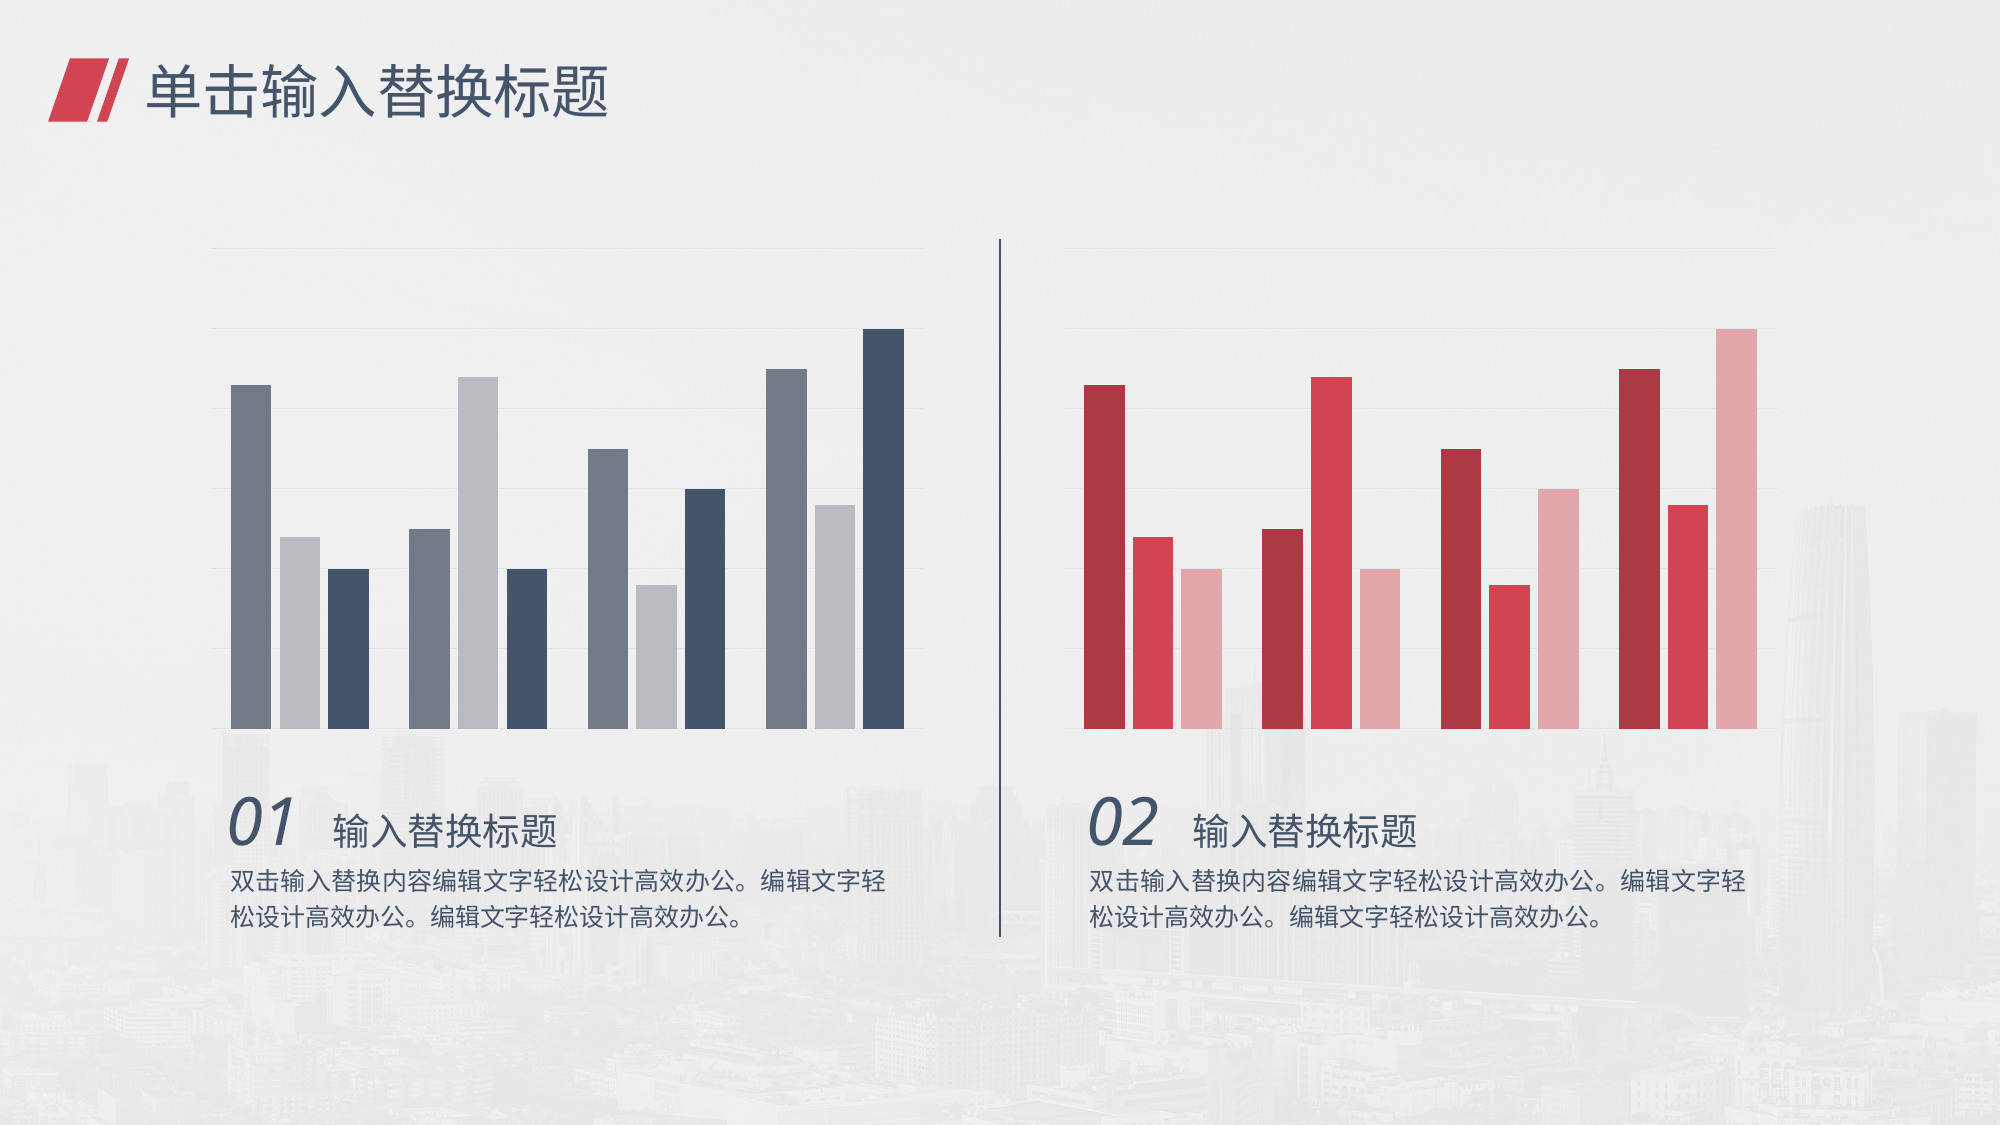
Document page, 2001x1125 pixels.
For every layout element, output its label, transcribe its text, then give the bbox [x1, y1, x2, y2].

chart [1048, 238, 1793, 739]
text_box 02 输入替换标题 [1071, 770, 1433, 866]
title 单击输入替换标题 [129, 47, 867, 133]
chart [195, 238, 939, 739]
text_box 双击输入替换内容编辑文字轻松设计高效办公。编辑文字轻松设计高效办公。编辑文字轻松设计高效办公。 [1075, 852, 1763, 940]
text_box 双击输入替换内容编辑文字轻松设计高效办公。编辑文字轻松设计高效办公。编辑文字轻松设计高效办公。 [215, 852, 903, 940]
text_box 01 输入替换标题 [211, 770, 573, 866]
